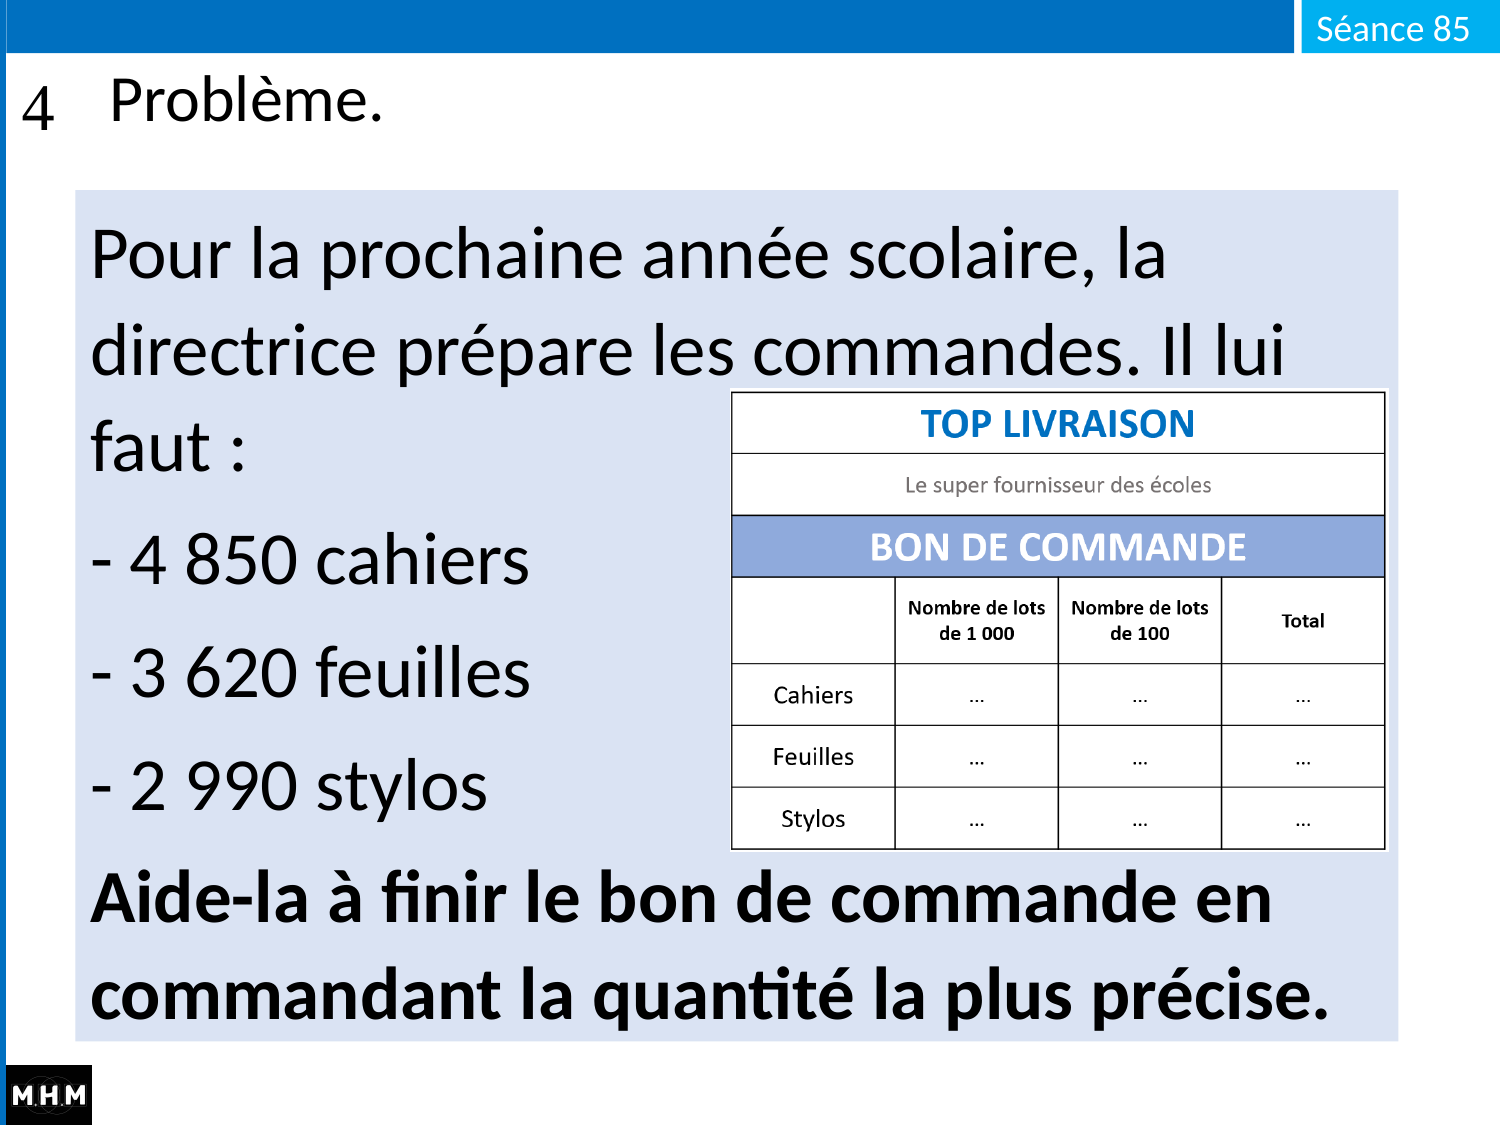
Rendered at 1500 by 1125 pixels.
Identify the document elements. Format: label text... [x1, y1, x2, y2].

picture [730, 388, 1389, 852]
picture [6, 1065, 92, 1125]
text_box Pour la prochaine année scolaire, la directrice prépare les commandes. Il lui faut : - 4 850 cahiers - 3 620 feuilles - 2 990 stylos Aide-la à finir le bon de commande en commandant la quantité la plus précise. [75, 190, 1399, 1042]
title Problème. [94, 57, 1389, 144]
